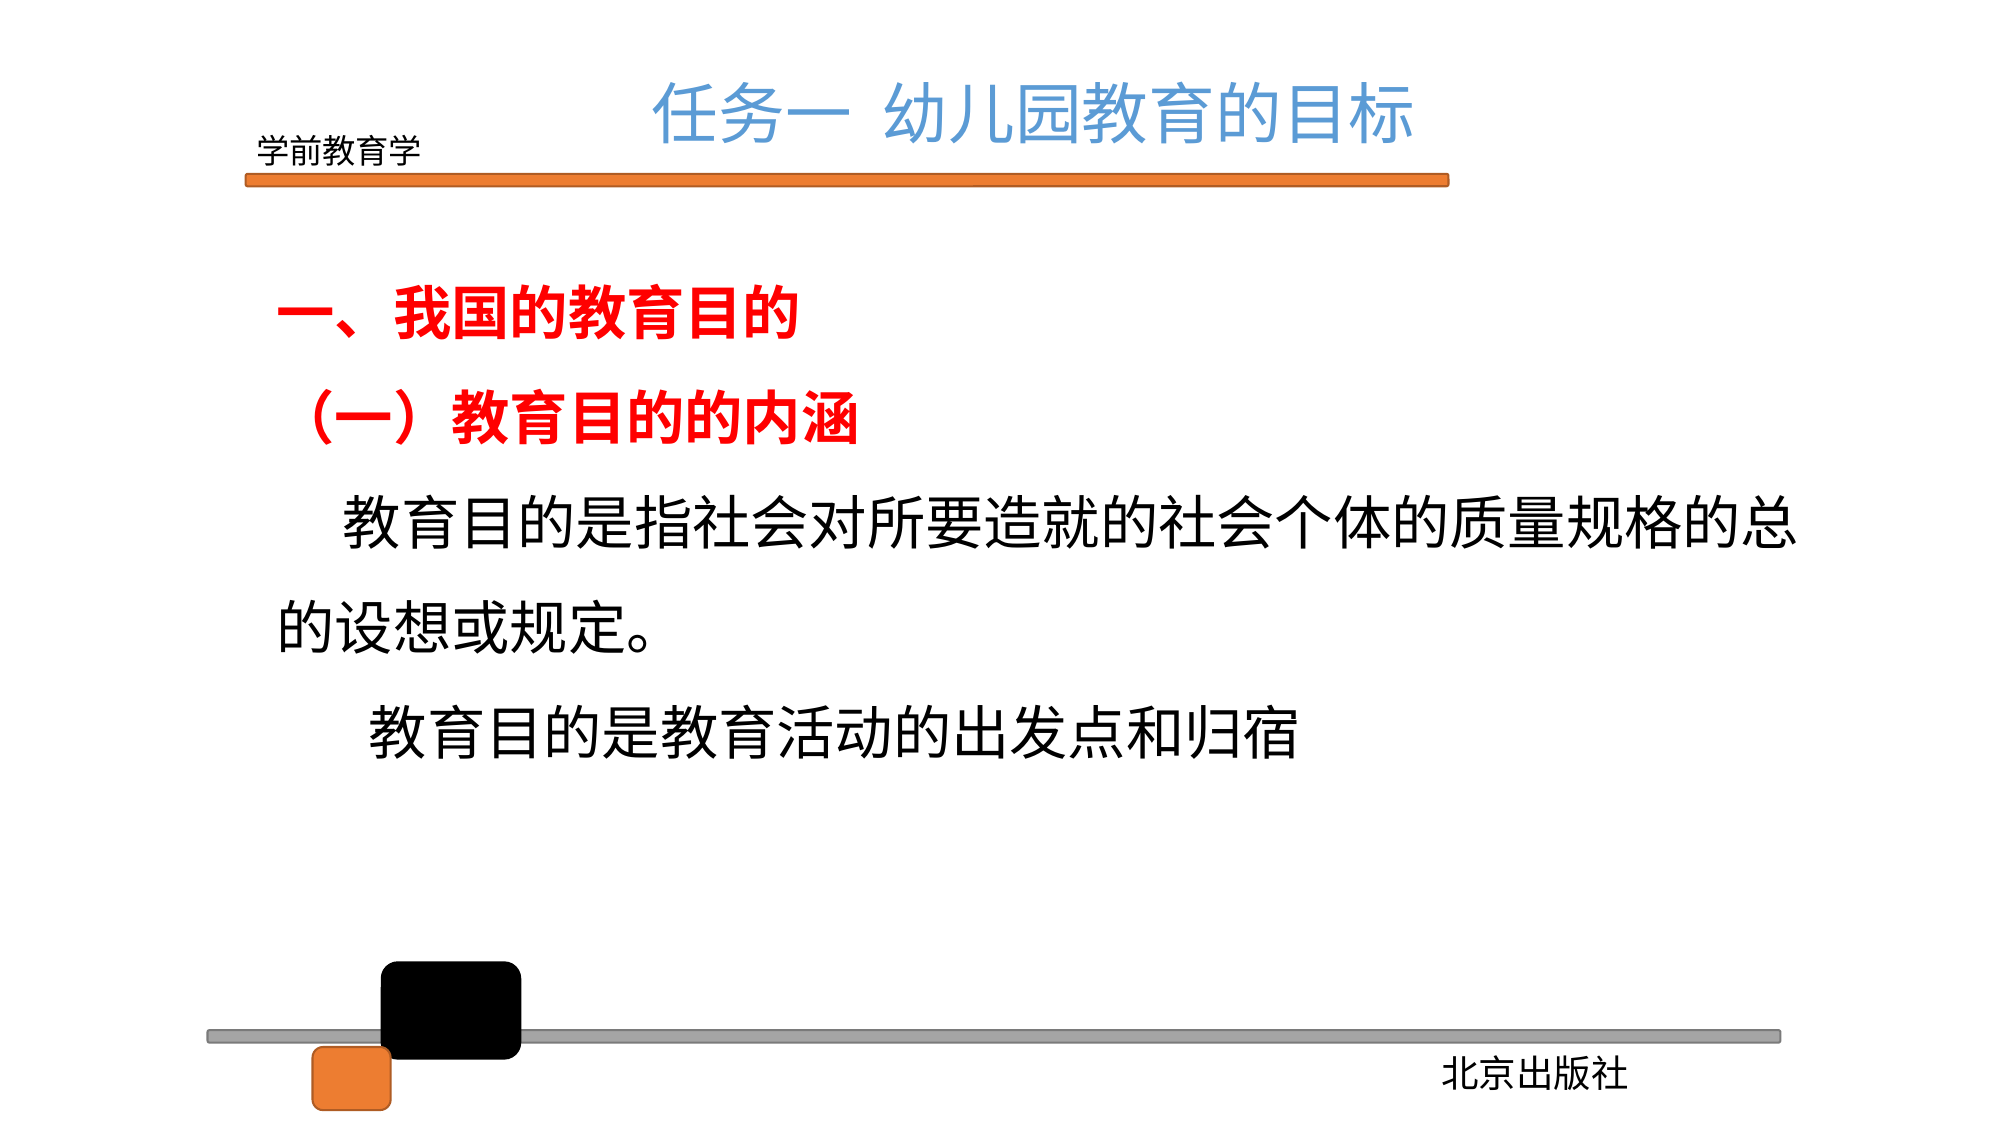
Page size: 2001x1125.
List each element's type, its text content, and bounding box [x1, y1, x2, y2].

text_box 任务一 幼儿园教育的目标 [636, 64, 1431, 160]
text_box 一、我国的教育目的 （一）教育目的的内涵 教育目的是指社会对所要造就的社会个体的质量规格的总的设想或规定。 教育目的是教育活动的出发点和归宿 [262, 233, 1845, 774]
